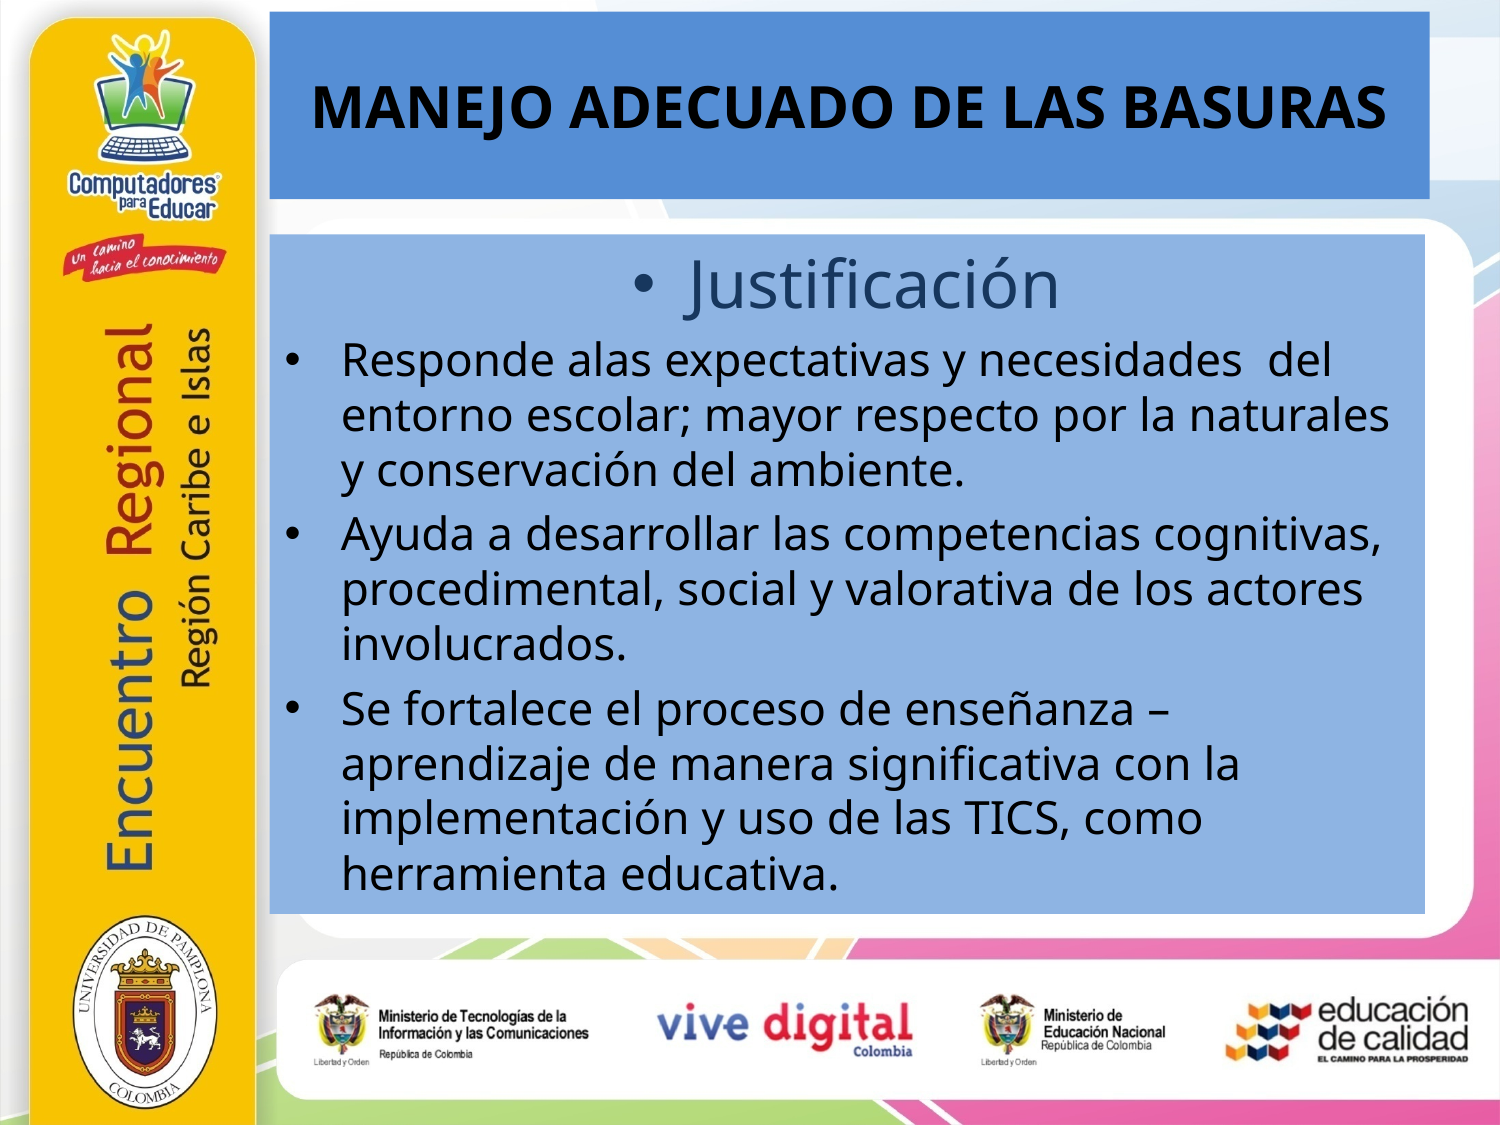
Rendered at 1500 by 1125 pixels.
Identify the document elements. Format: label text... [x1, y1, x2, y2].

picture [0, 0, 1500, 1125]
title MANEJO ADECUADO DE LAS BASURAS [269, 11, 1430, 200]
list Justificación Responde alas expectativas y necesidades del entorno escolar; mayor respecto por la naturales y conservación del ambiente. Ayuda a desarrollar las competencias cognitivas, procedimental, social y valorativa de los actores involucrados. Se fortalece el proceso de enseñanza – aprendizaje de manera significativa con la implementación y uso de las TICS, como herramienta educativa. [269, 234, 1426, 915]
